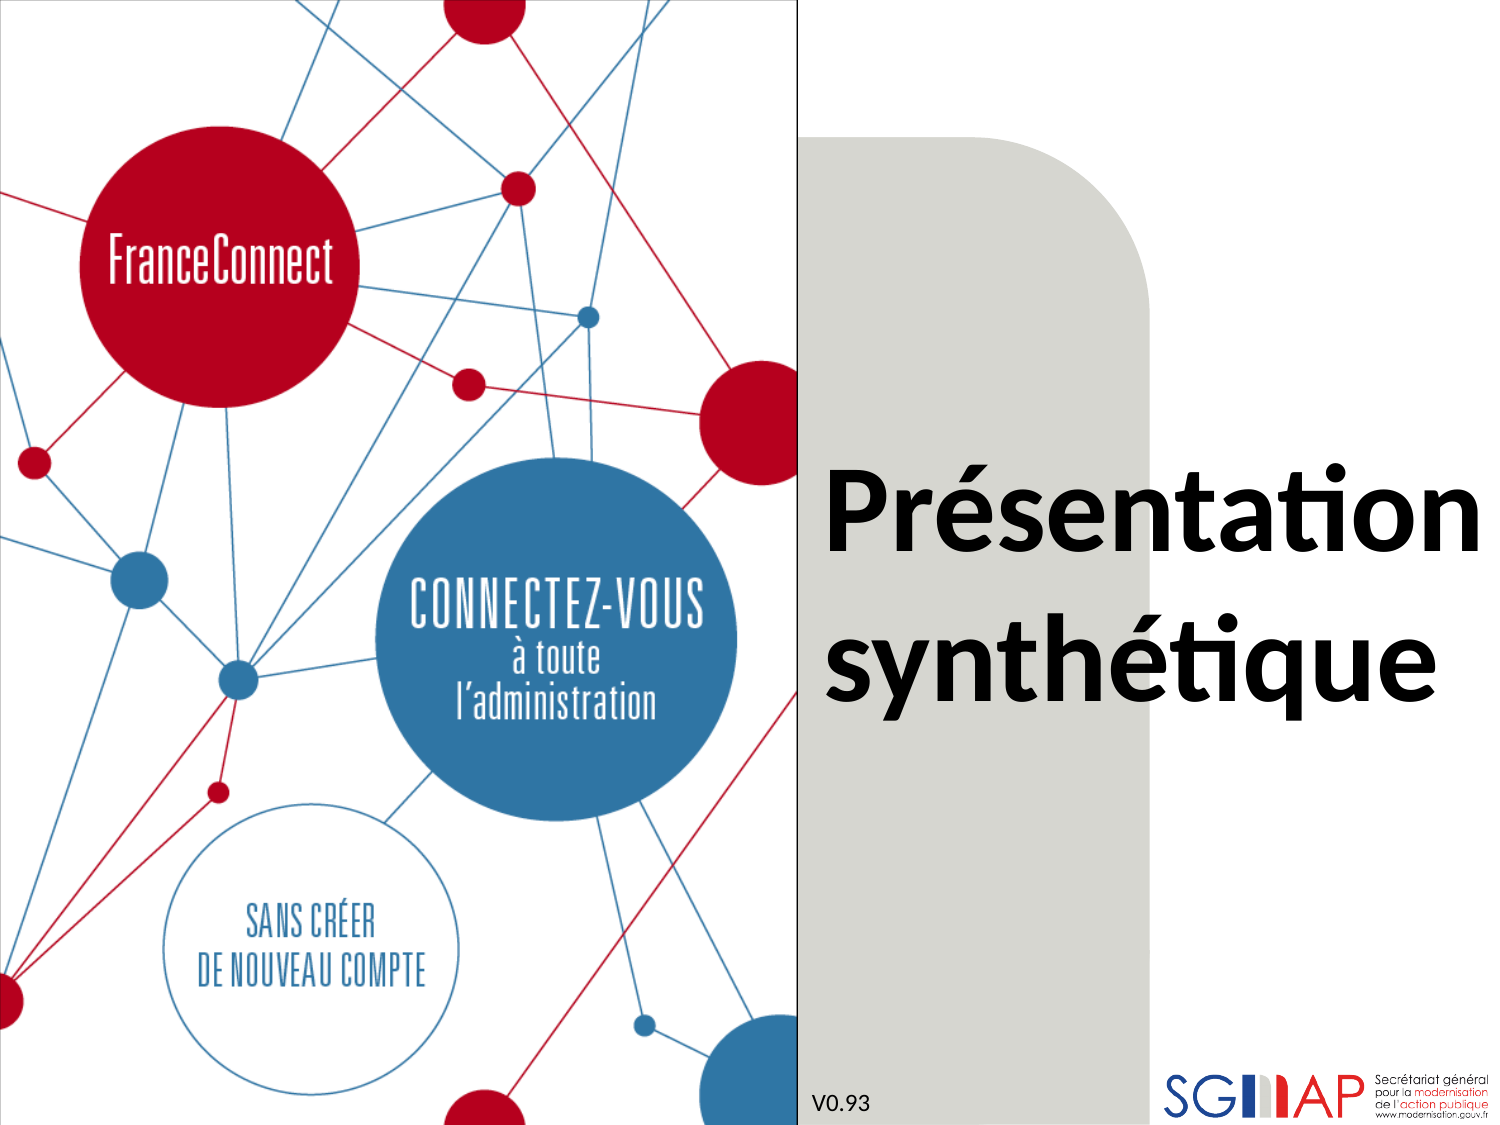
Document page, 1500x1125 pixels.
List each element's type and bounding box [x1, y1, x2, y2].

picture [0, 0, 798, 1125]
picture [1164, 1074, 1488, 1120]
text_box [799, 0, 1500, 1125]
